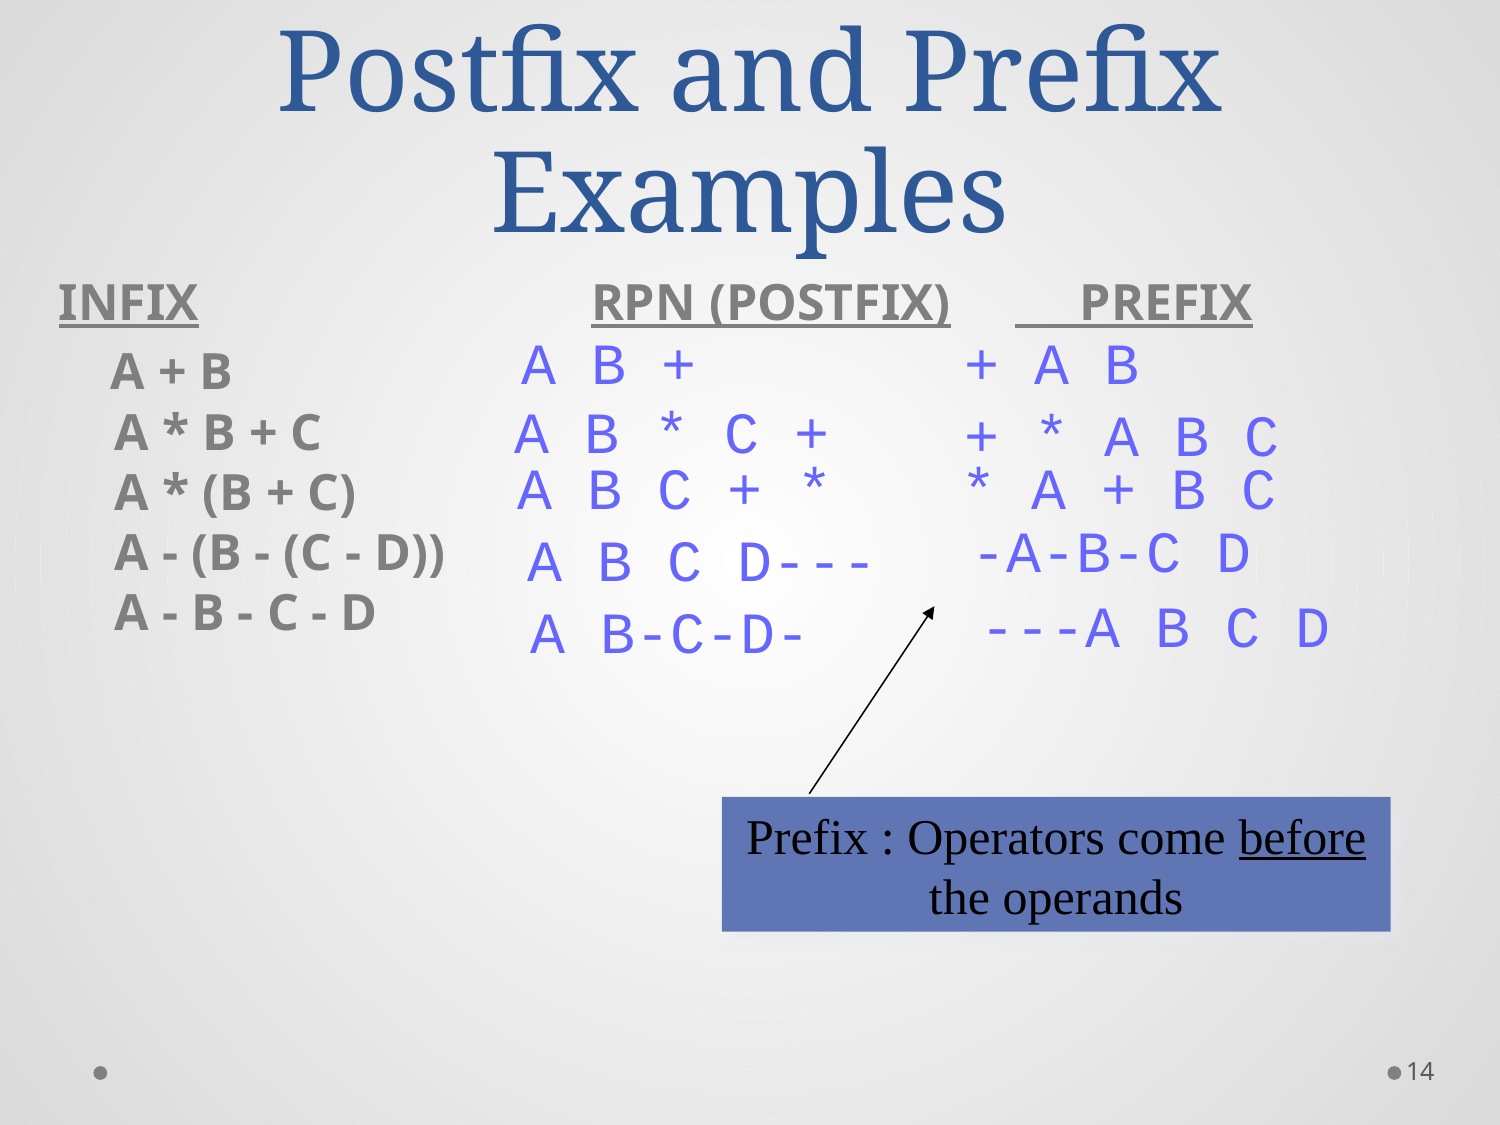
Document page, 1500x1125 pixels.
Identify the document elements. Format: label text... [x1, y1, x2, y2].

text_box * A + B C [946, 443, 1435, 529]
text_box A B C + * [503, 443, 946, 529]
text_box -A-B-C D [956, 506, 1444, 592]
text_box + * A B C [950, 390, 1438, 476]
text_box A B * C + [500, 387, 950, 473]
slide_number 14 [1401, 1042, 1494, 1103]
text_box A B + [506, 318, 949, 404]
text_box A B-C-D- [515, 588, 965, 673]
title Postfix and Prefix Examples [75, 0, 1425, 262]
text_box + A B [949, 318, 1400, 404]
text_box 7 - -1 = 8 [729, 802, 1407, 948]
list INFIX RPN (POSTFIX) PREFIX A + B A * B + C A * (B + C) A - (B - (C - D)) A - B - C - D [43, 262, 1425, 1005]
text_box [721, 605, 1391, 932]
text_box A B C D--- [512, 516, 956, 601]
text_box ---A B C D [965, 581, 1454, 667]
